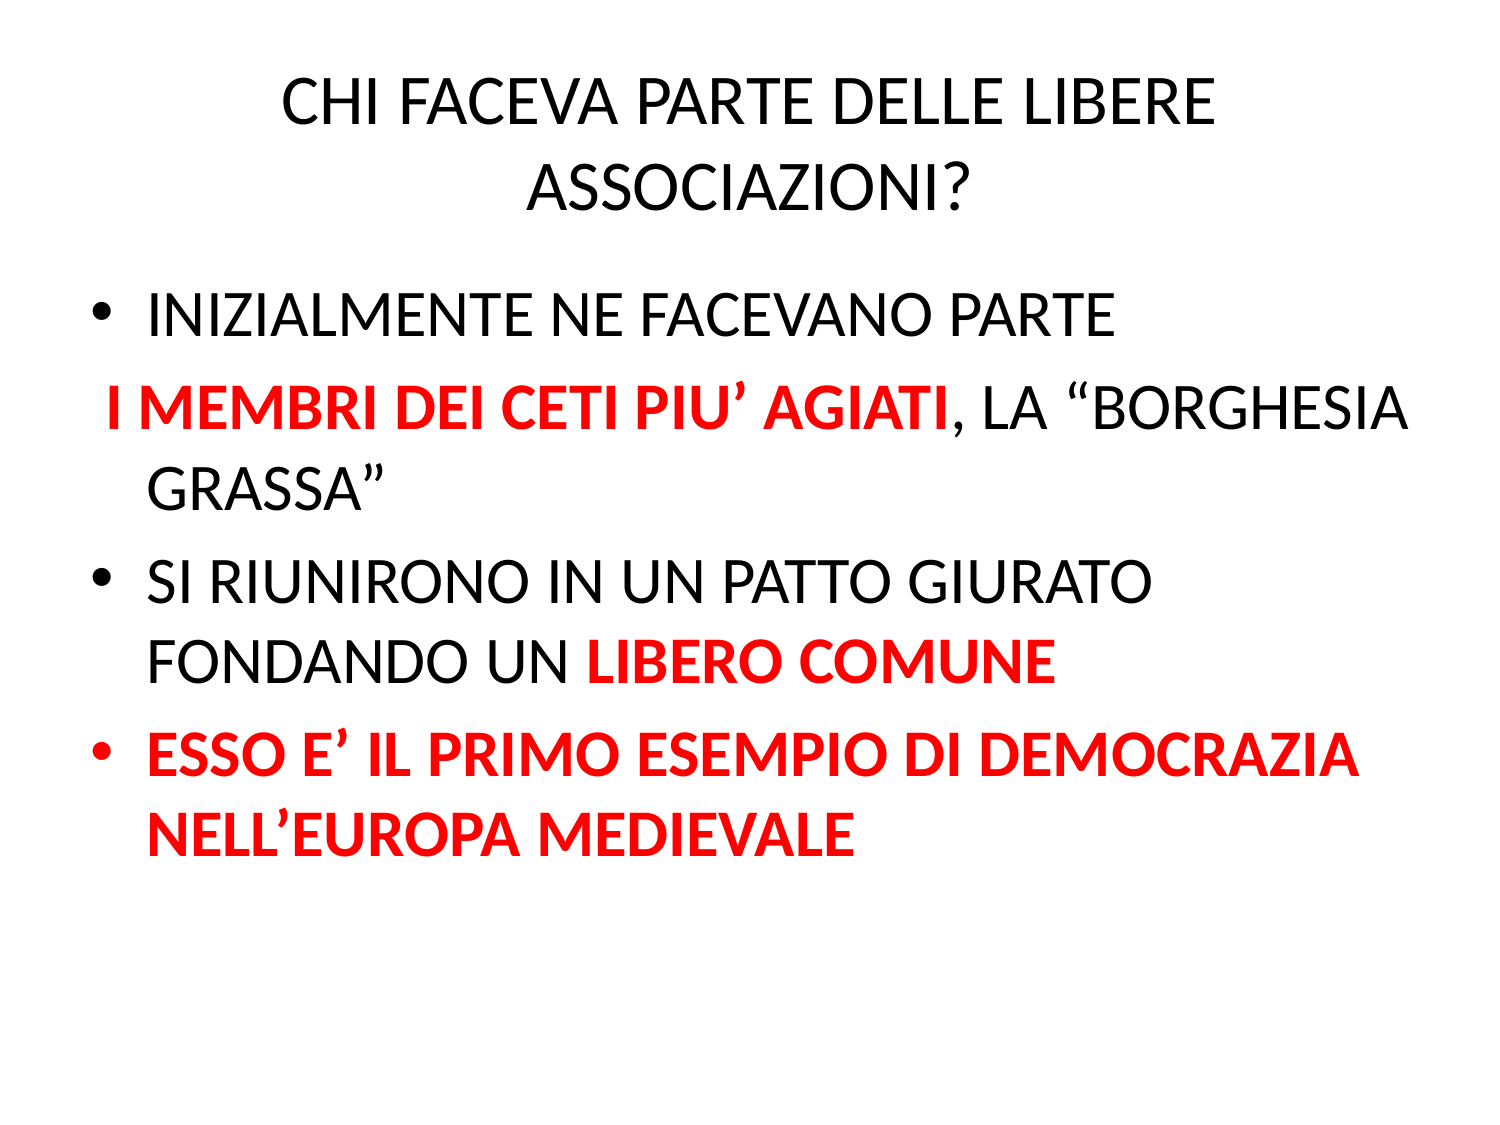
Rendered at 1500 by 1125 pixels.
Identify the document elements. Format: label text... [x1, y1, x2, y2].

title CHI FACEVA PARTE DELLE LIBERE ASSOCIAZIONI? [75, 45, 1425, 233]
list INIZIALMENTE NE FACEVANO PARTE I MEMBRI DEI CETI PIU’ AGIATI, LA “BORGHESIA GRASSA” SI RIUNIRONO IN UN PATTO GIURATO FONDANDO UN LIBERO COMUNE ESSO E’ IL PRIMO ESEMPIO DI DEMOCRAZIA NELL’EUROPA MEDIEVALE [75, 262, 1425, 1005]
